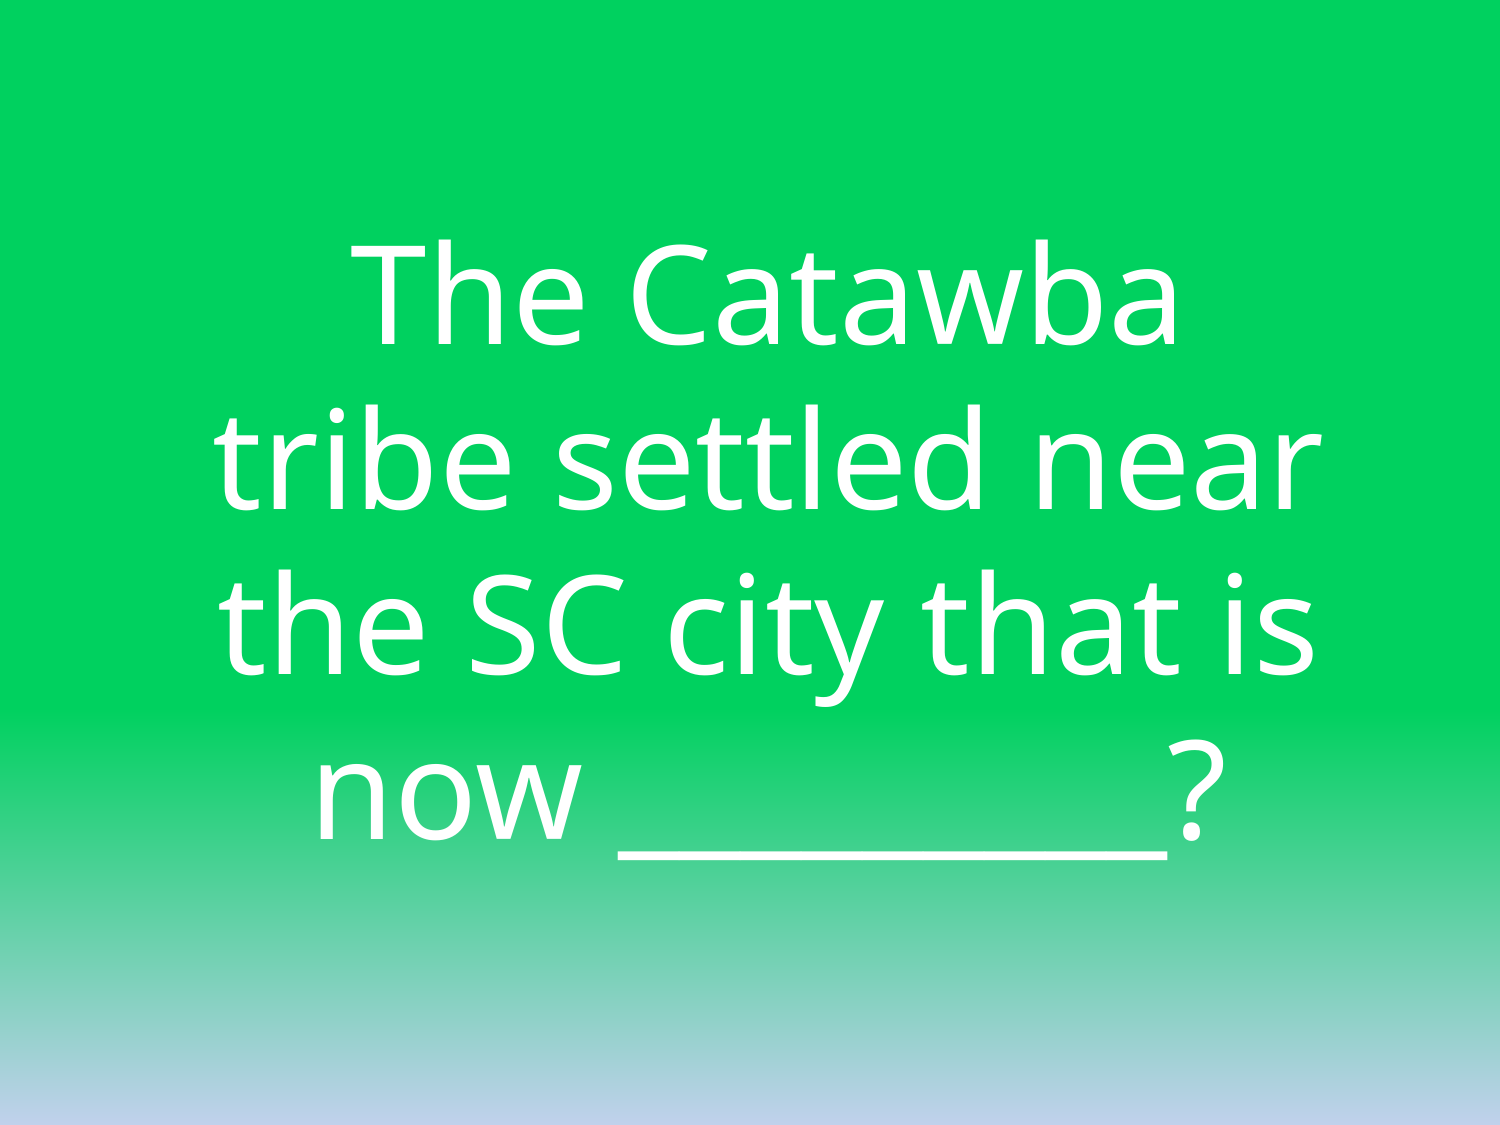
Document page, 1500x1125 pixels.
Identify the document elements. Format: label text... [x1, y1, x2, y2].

text_box The Catawba tribe settled near the SC city that is now _________? [187, 199, 1350, 875]
